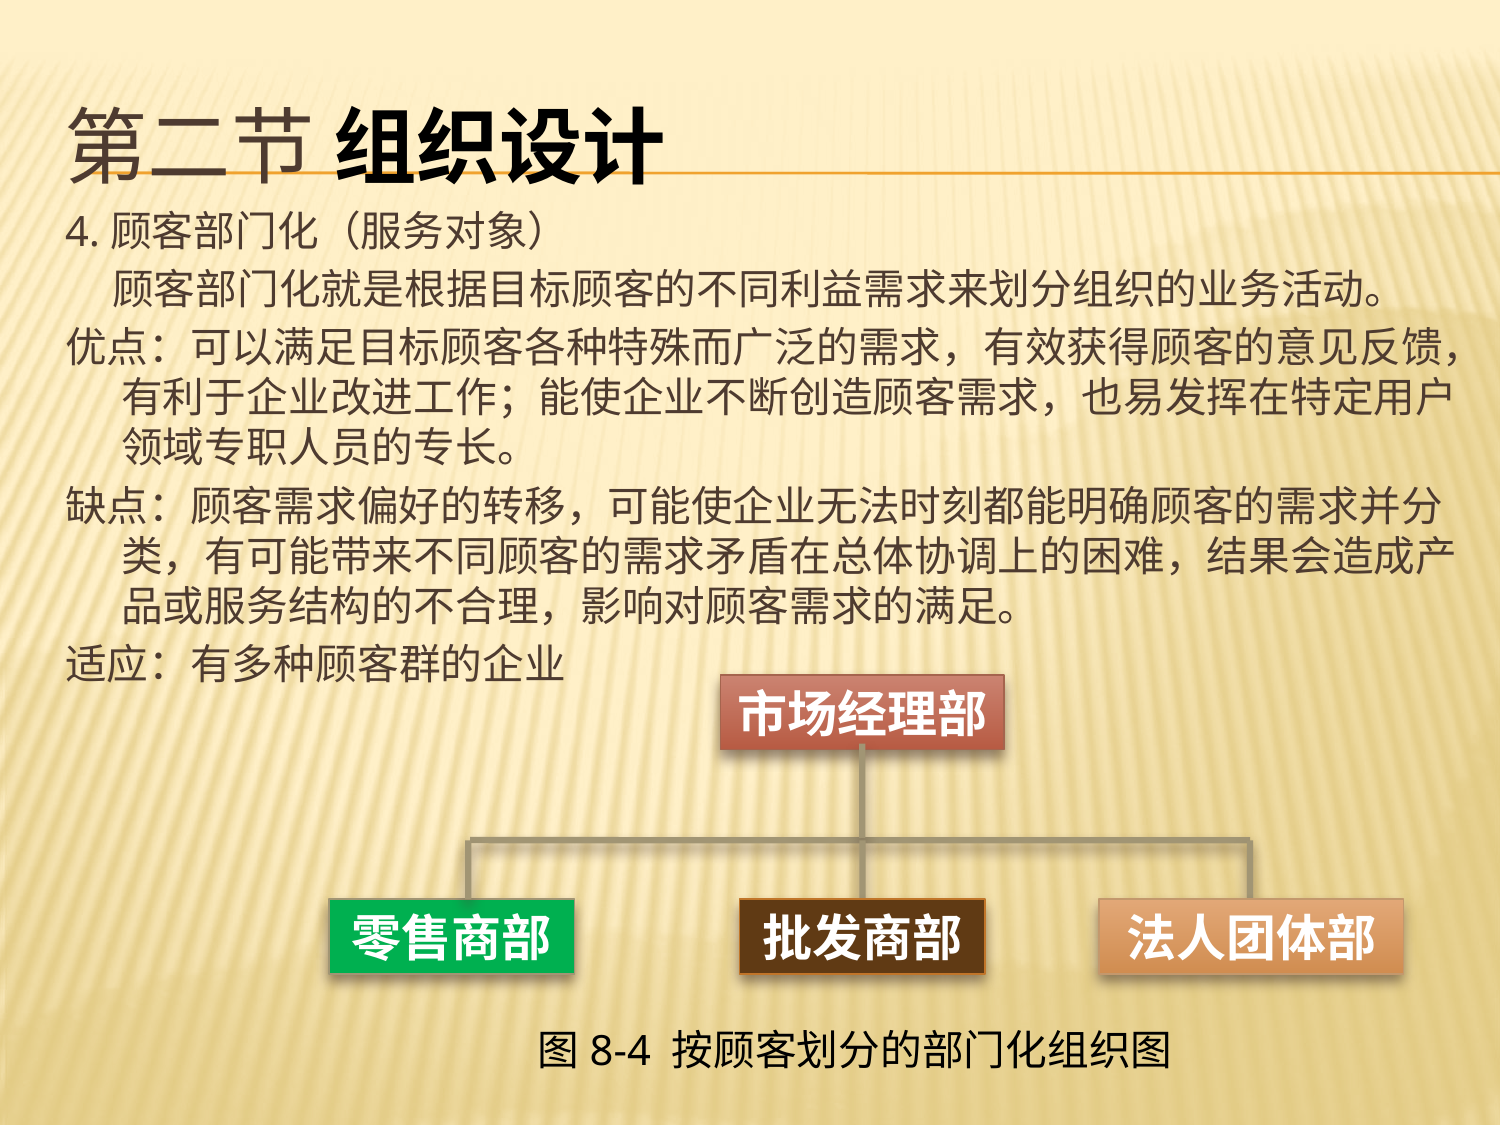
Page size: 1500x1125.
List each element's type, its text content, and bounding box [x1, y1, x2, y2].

text_box 图8-4 按顾客划分的部门化组织图 [416, 1016, 1251, 1082]
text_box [328, 674, 1404, 976]
list 4.顾客部门化（服务对象） 顾客部门化就是根据目标顾客的不同利益需求来划分组织的业务活动。 优点：可以满足目标顾客各种特殊而广泛的需求，有效获得顾客的意见反馈，有利于企业改进工作；能使企业不断创造顾客需求，也易发挥在特定用户领域专职人员的专长。 缺点：顾客需求偏好的转移，可能使企业无法时刻都能明确顾客的需求并分类，有可能带来不同顾客的需求矛盾在总体协调上的困难，结果会造成产品或服务结构的不合理，影响对顾客需求的满足。 适应：有多种顾客群的企业 [49, 196, 1476, 1125]
title 第二节 组织设计 [50, 75, 1475, 196]
